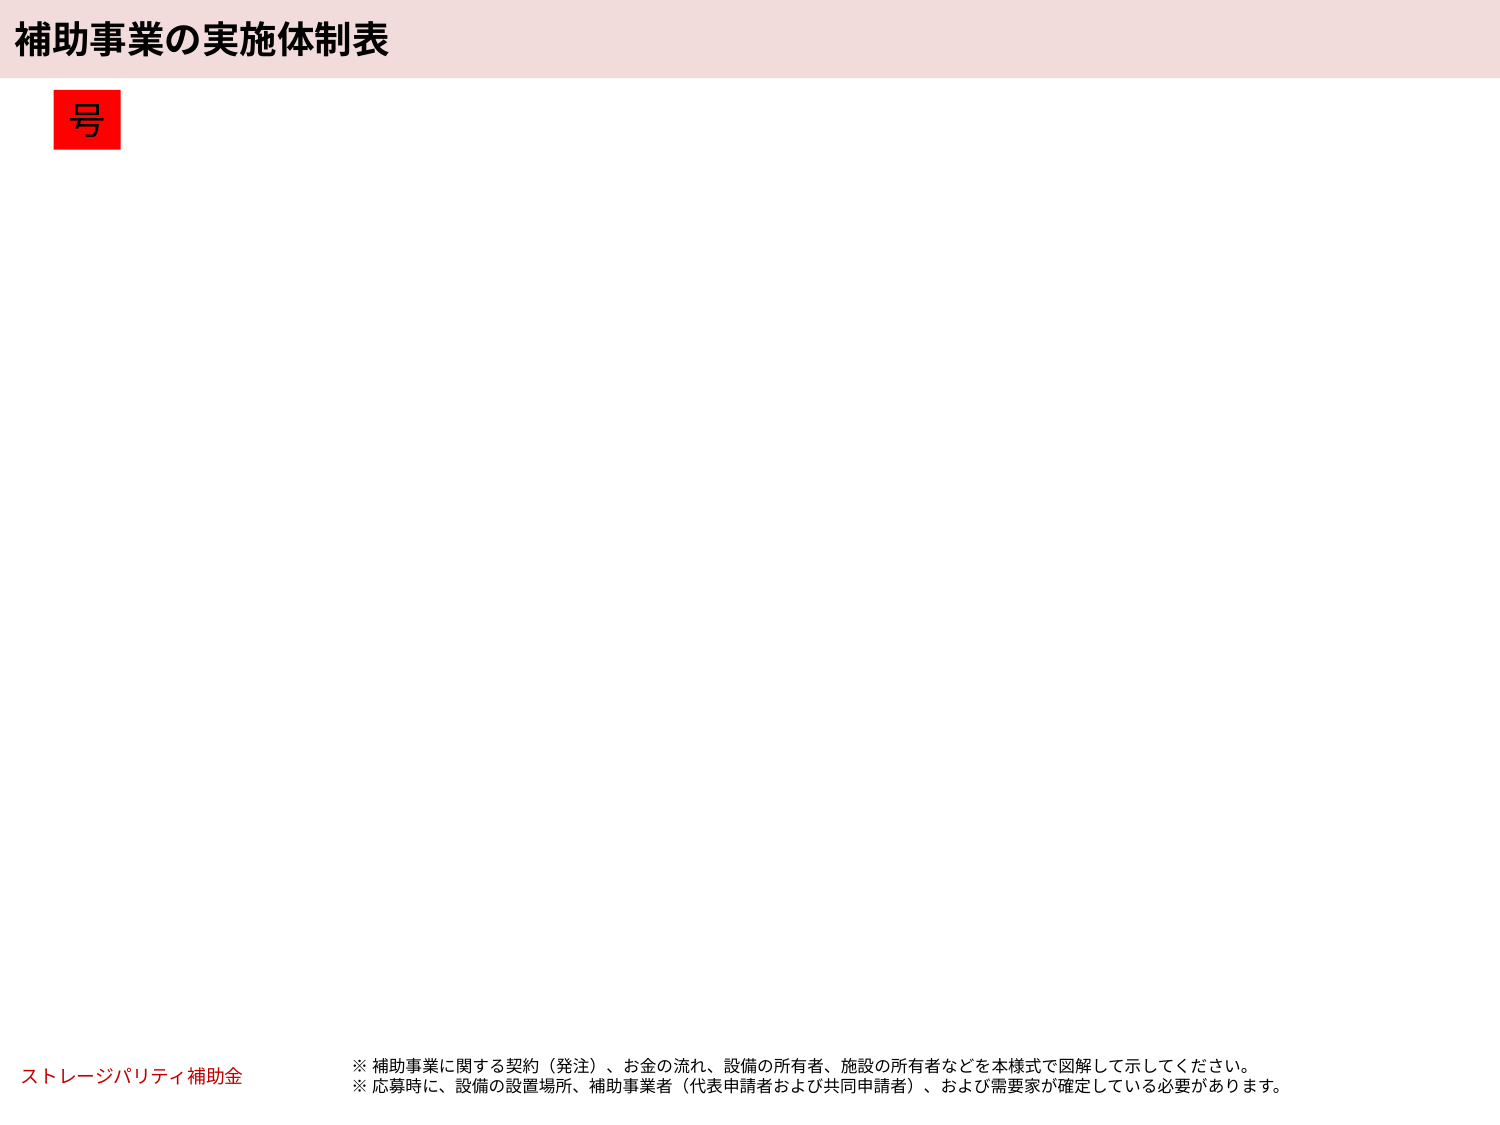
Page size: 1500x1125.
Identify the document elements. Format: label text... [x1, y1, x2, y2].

text_box 号 [53, 89, 121, 150]
